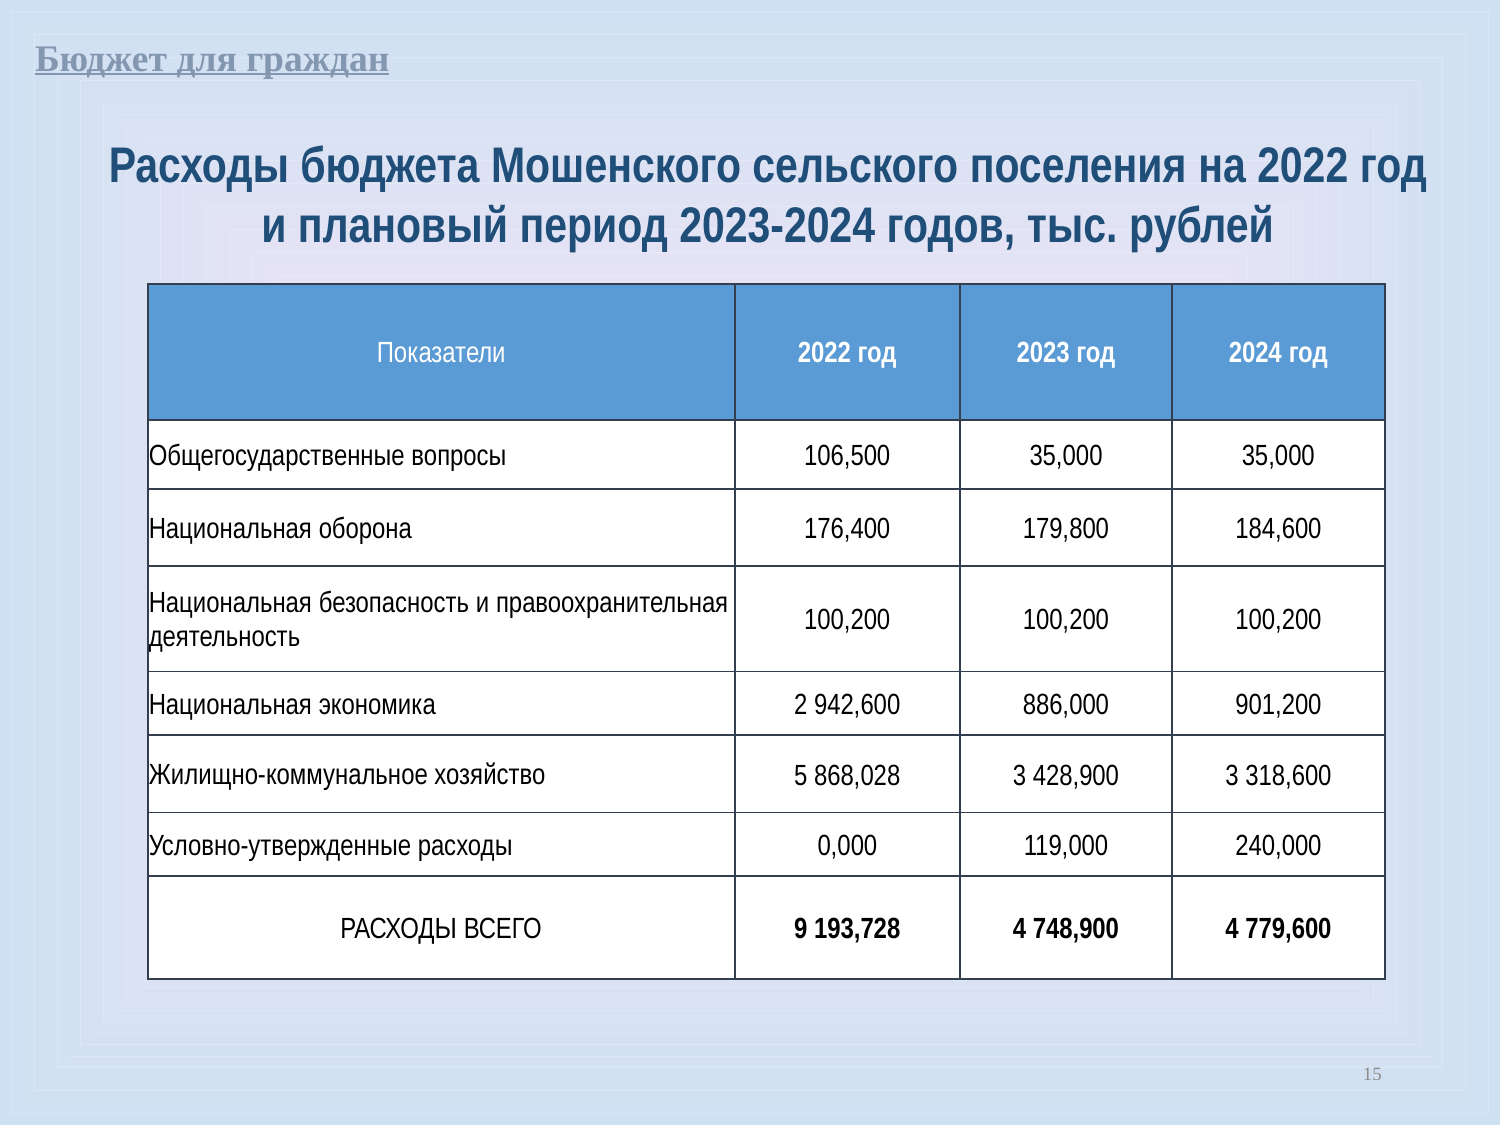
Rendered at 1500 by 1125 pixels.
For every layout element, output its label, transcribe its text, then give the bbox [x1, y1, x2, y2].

table_cell РАСХОДЫ ВСЕГО [149, 877, 734, 978]
table_cell Национальная экономика [149, 672, 734, 734]
table_cell 176,400 [736, 490, 959, 565]
table_cell Национальная безопасность и правоохранительная деятельность [149, 567, 734, 671]
table_cell 4 748,900 [961, 877, 1171, 978]
table_cell 0,000 [736, 813, 959, 875]
table_cell 179,800 [961, 490, 1171, 565]
table_cell 100,200 [1173, 567, 1384, 671]
table_cell 2 942,600 [736, 672, 959, 734]
table_cell 5 868,028 [736, 736, 959, 812]
table_cell 184,600 [1173, 490, 1384, 565]
table_cell Общегосударственные вопросы [149, 421, 734, 488]
slide_number 15 [1059, 1042, 1397, 1103]
table_cell 3 428,900 [961, 736, 1171, 812]
table_cell 9 193,728 [736, 877, 959, 978]
table_header 2022 год [736, 285, 959, 419]
table_cell 240,000 [1173, 813, 1384, 875]
table_header Показатели [149, 285, 734, 419]
text_box Бюджет для граждан [20, 26, 405, 86]
table_cell 119,000 [961, 813, 1171, 875]
table_cell 3 318,600 [1173, 736, 1384, 812]
table_header 2023 год [961, 285, 1171, 419]
table_cell 886,000 [961, 672, 1171, 734]
table_cell Жилищно-коммунальное хозяйство [149, 736, 734, 812]
table_cell 35,000 [961, 421, 1171, 488]
table_cell 106,500 [736, 421, 959, 488]
table_cell Национальная оборона [149, 490, 734, 565]
table_header 2024 год [1173, 285, 1384, 419]
table_cell 4 779,600 [1173, 877, 1384, 978]
table_cell 100,200 [961, 567, 1171, 671]
table_cell 100,200 [736, 567, 959, 671]
table_cell 35,000 [1173, 421, 1384, 488]
text_box Расходы бюджета Мошенского сельского поселения на 2022 год и плановый период 2023-2024 годов, тыс. рублей [88, 125, 1447, 230]
table_cell Условно-утвержденные расходы [149, 813, 734, 875]
table_cell 901,200 [1173, 672, 1384, 734]
